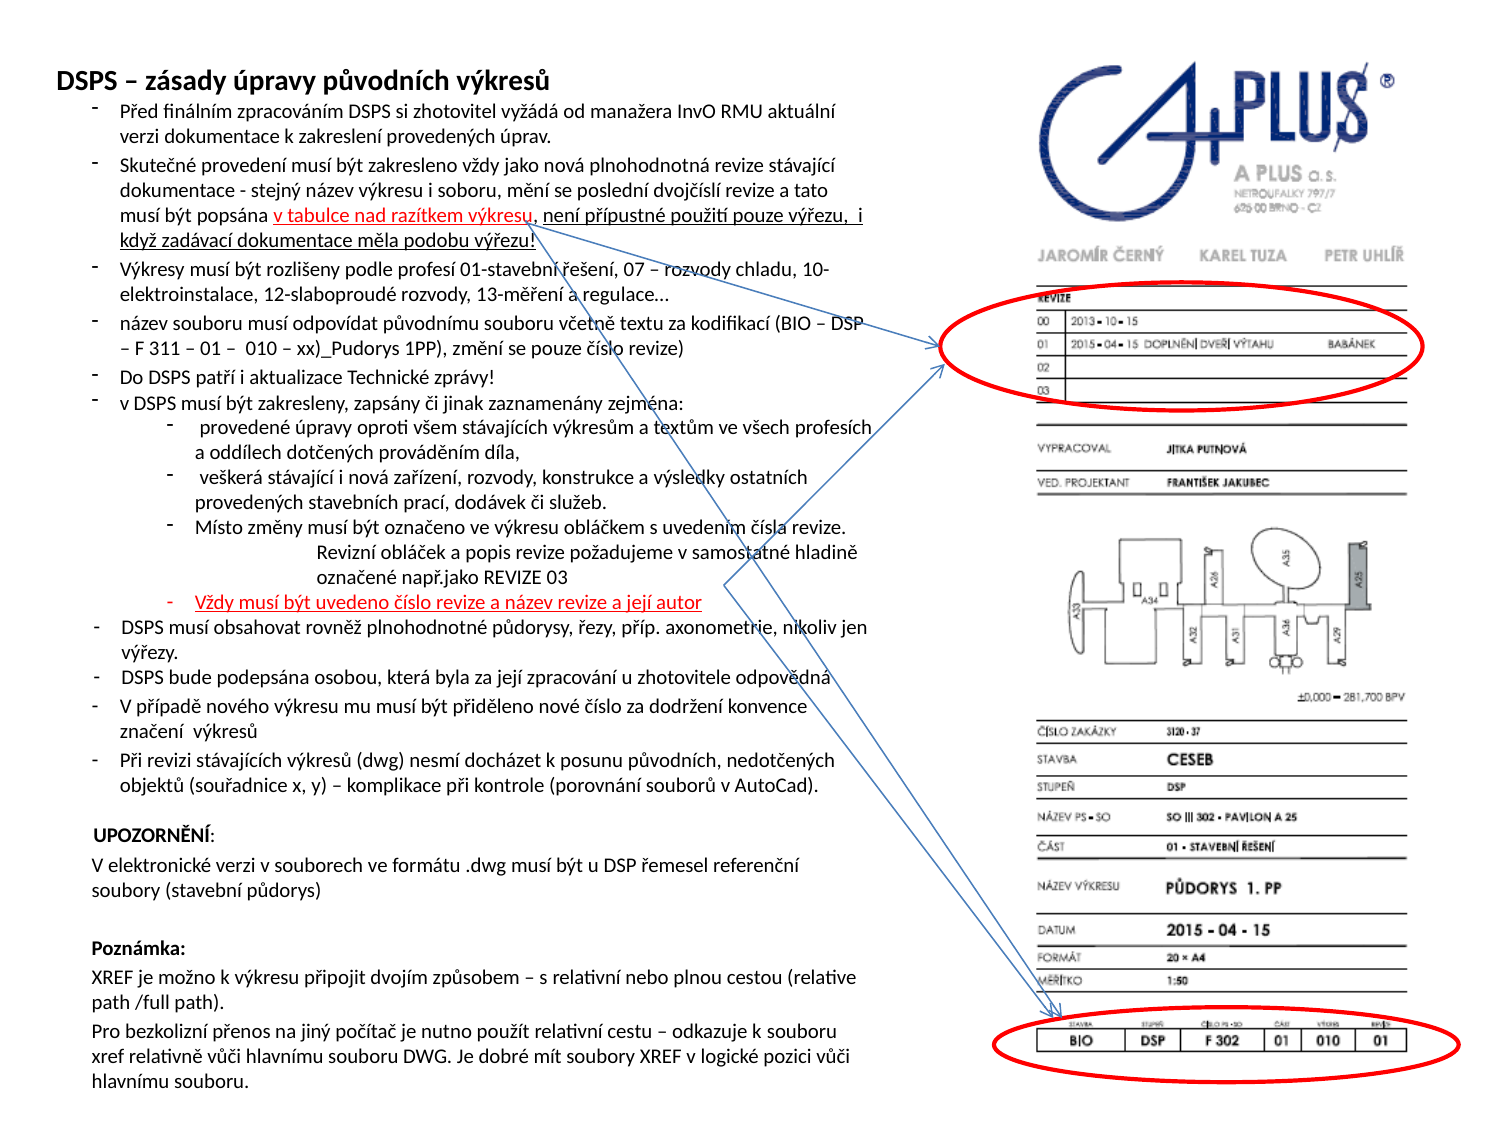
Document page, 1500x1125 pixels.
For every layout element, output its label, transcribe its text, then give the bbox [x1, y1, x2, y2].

subtitle Před finálním zpracováním DSPS si zhotovitel vyžádá od manažera InvO RMU aktuální verzi dokumentace k zakreslení provedených úprav. Skutečné provedení musí být zakresleno vždy jako nová plnohodnotná revize stávající dokumentace - stejný název výkresu i soboru, mění se poslední dvojčíslí revize a tato musí být popsána v tabulce nad razítkem výkresu, není přípustné použití pouze výřezu, i když zadávací dokumentace měla podobu výřezu! Výkresy musí být rozlišeny podle profesí 01-stavební řešení, 07 – rozvody chladu, 10-elektroinstalace, 12-slaboproudé rozvody, 13-měření a regulace… název souboru musí odpovídat původnímu souboru včetně textu za kodifikací (BIO – DSP – F 311 – 01 – 010 – xx)_Pudorys 1PP), změní se pouze číslo revize) Do DSPS patří i aktualizace Technické zprávy! v DSPS musí být zakresleny, zapsány či jinak zaznamenány zejména: provedené úpravy oproti všem stávajících výkresům a textům ve všech profesích a oddílech dotčených prováděním díla, veškerá stávající i nová zařízení, rozvody, konstrukce a výsledky ostatních provedených stavebních prací, dodávek či služeb. Místo změny musí být označeno ve výkresu obláčkem s uvedením čísla revize. Revizní obláček a popis revize požadujeme v samostatné hladině označené např.jako REVIZE 03 Vždy musí být uvedeno číslo revize a název revize a její autor DSPS musí obsahovat rovněž plnohodnotné půdorysy, řezy, příp. axonometrie, nikoliv jen výřezy. DSPS bude podepsána osobou, která byla za její zpracování u zhotovitele odpovědná V případě nového výkresu mu musí být přiděleno nové číslo za dodržení konvence značení výkresů Při revizi stávajících výkresů (dwg) nesmí docházet k posunu původních, nedotčených objektů (souřadnice x, y) – komplikace při kontrole (porovnání souborů v AutoCad). UPOZORNĚNÍ: V elektronické verzi v souborech ve formátu .dwg musí být u DSP řemesel referenční soubory (stavební půdorys) Poznámka: XREF je možno k výkresu připojit dvojím způsobem – s relativní nebo plnou cestou (relative path /full path). Pro bezkolizní přenos na jiný počítač je nutno použít relativní cestu – odkazuje k souboru xref relativně vůči hlavnímu souboru DWG. Je dobré mít soubory XREF v logické pozici vůči hlavnímu souboru. [76, 90, 888, 1102]
title DSPS – zásady úpravy původních výkresů [41, 42, 1317, 114]
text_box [525, 220, 1063, 1019]
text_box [525, 222, 941, 347]
text_box [1026, 1023, 1461, 1085]
text_box [991, 1028, 1015, 1063]
picture [1018, 57, 1423, 1058]
